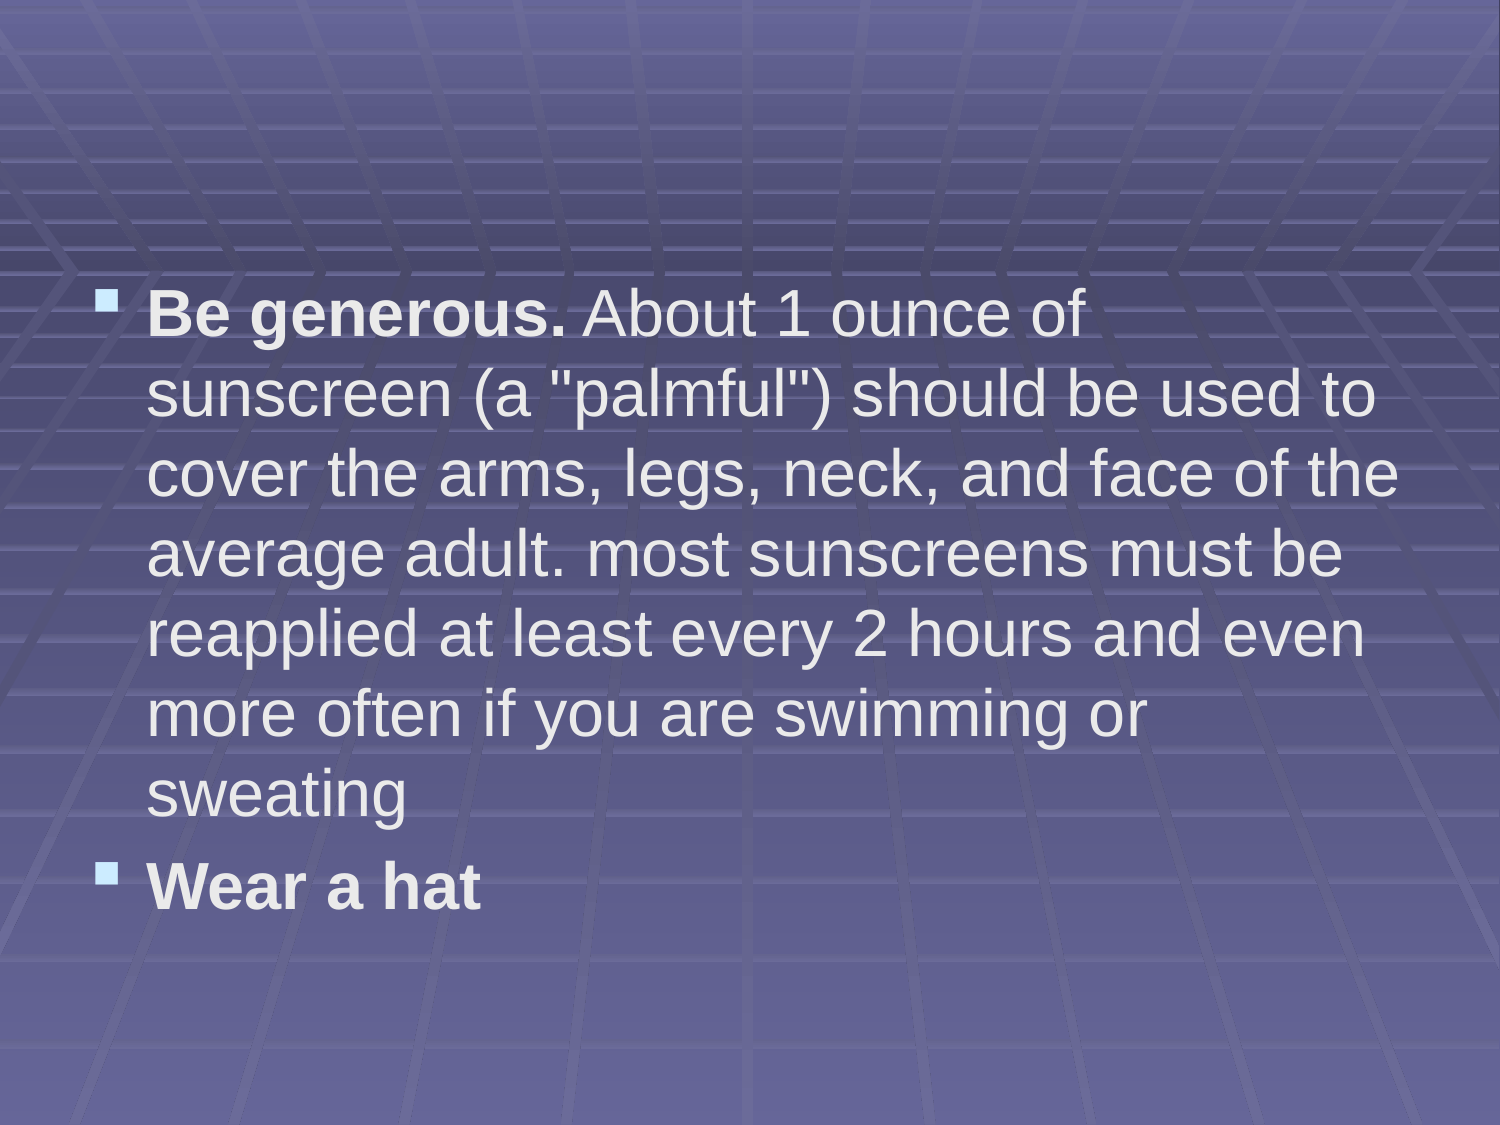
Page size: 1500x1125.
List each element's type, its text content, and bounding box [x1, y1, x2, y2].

list Be generous. About 1 ounce of sunscreen (a "palmful") should be used to cover the arms, legs, neck, and face of the average adult. most sunscreens must be reapplied at least every 2 hours and even more often if you are swimming or sweating Wear a hat [74, 261, 1425, 1001]
